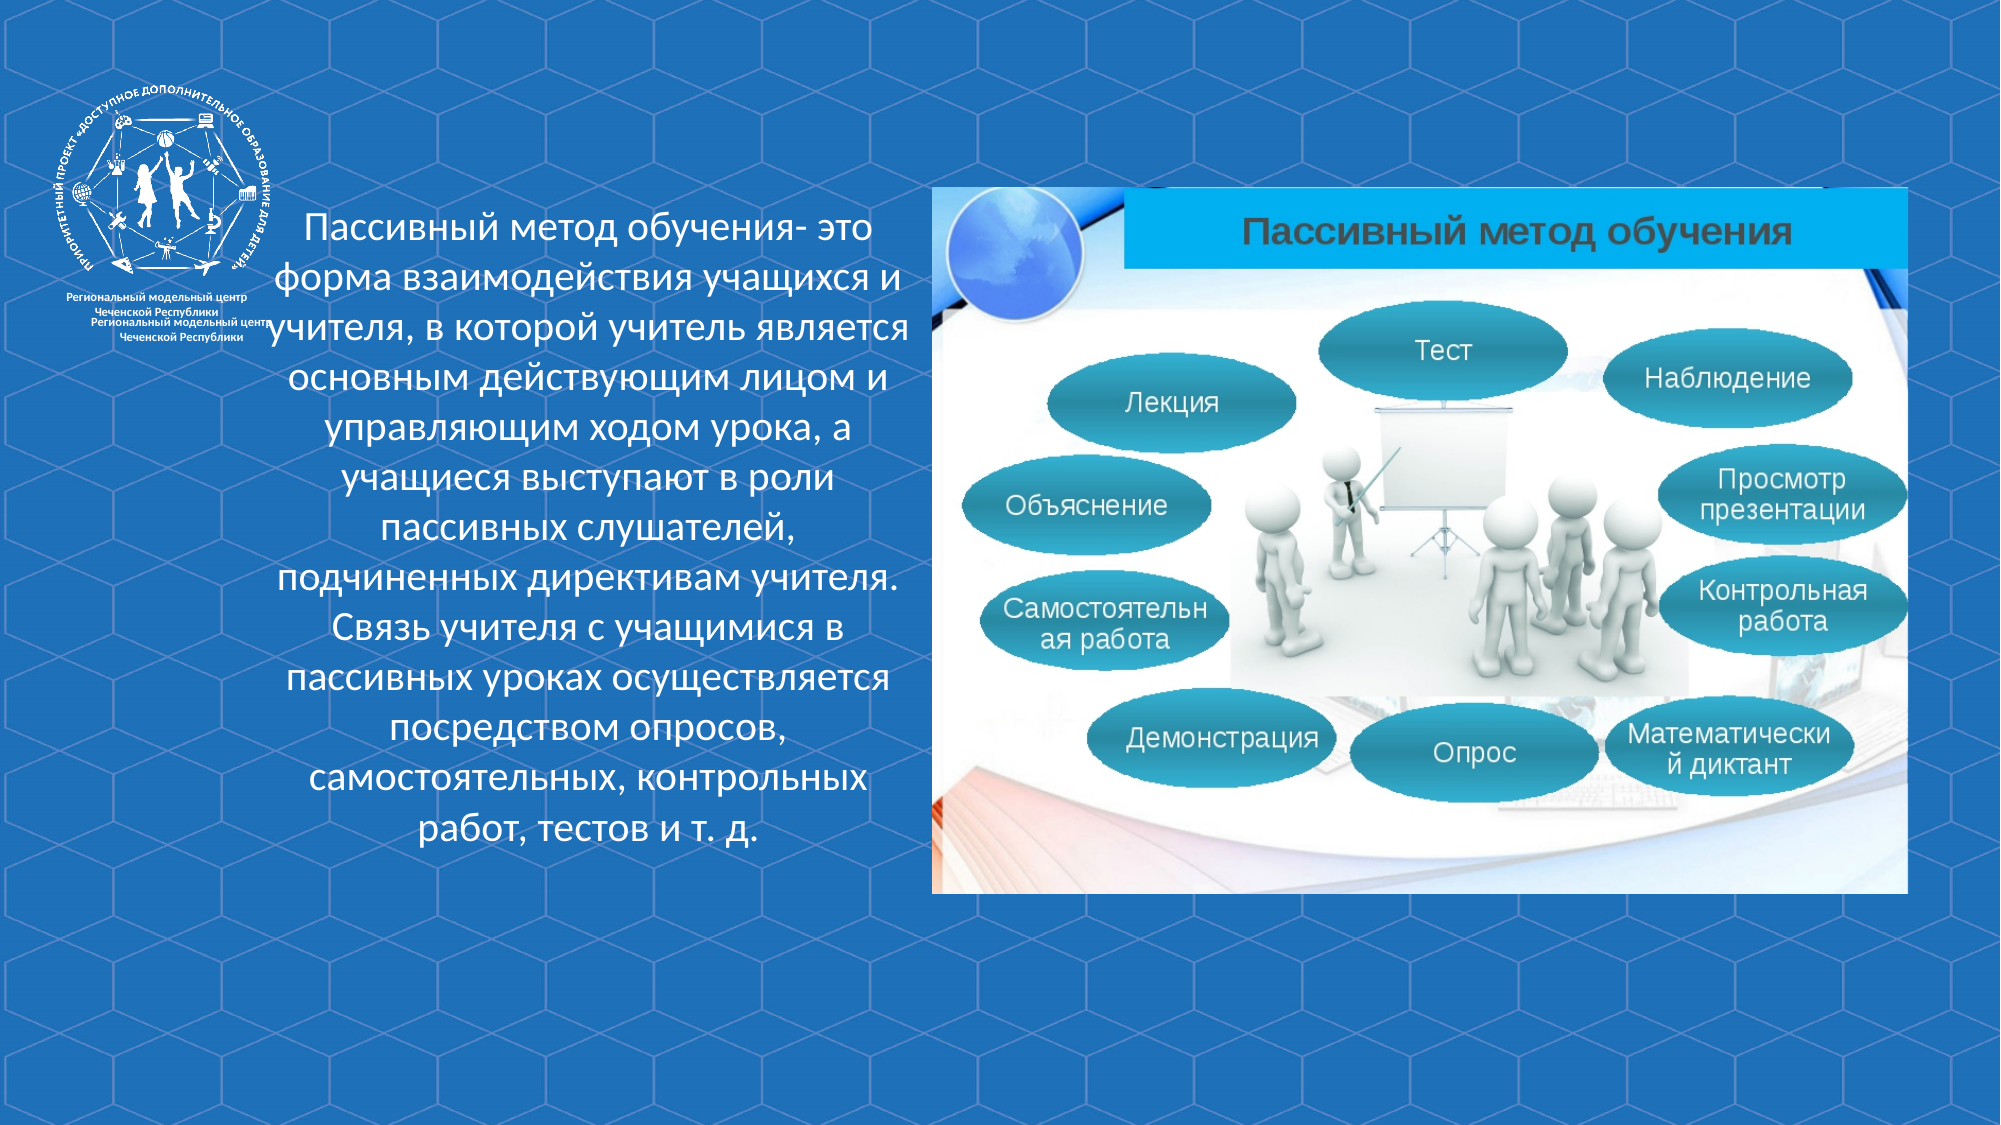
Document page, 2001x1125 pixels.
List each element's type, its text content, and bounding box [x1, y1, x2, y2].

picture [0, 0, 2000, 1125]
text_box Региональный модельный центр Чеченской Республики [46, 281, 249, 327]
text_box Пассивный метод обучения- это форма взаимодействия учащихся и учителя, в которой учитель является основным действующим лицом и управляющим ходом урока, а учащиеся выступают в роли пассивных слушателей, подчиненных директивам учителя. Связь учителя с учащимися в пассивных уроках осуществляется посредством опросов, самостоятельных, контрольных работ, тестов и т. д. [249, 191, 928, 907]
text_box Региональный модельный центр Чеченской Республики [71, 306, 249, 352]
